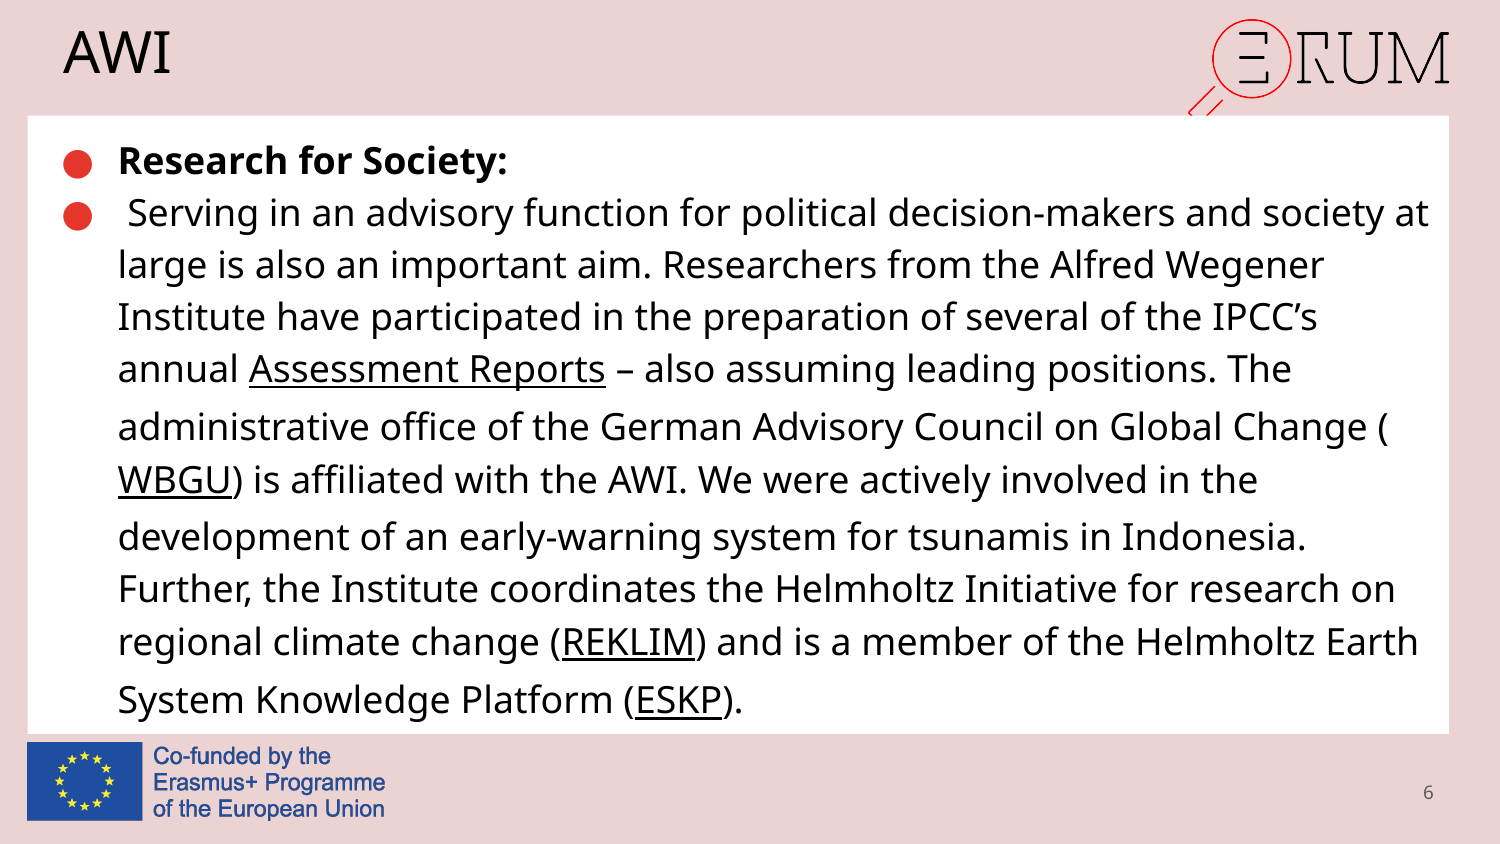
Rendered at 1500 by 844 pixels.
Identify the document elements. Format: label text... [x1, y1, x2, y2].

picture [1136, 0, 1500, 137]
picture [27, 742, 385, 821]
slide_number 6 [1358, 761, 1449, 826]
list Research for Society: Serving in an advisory function for political decision-makers and society at large is also an important aim. Researchers from the Alfred Wegener Institute have participated in the preparation of several of the IPCC’s annual Assessment Reports – also assuming leading positions. The administrative office of the German Advisory Council on Global Change (WBGU) is affiliated with the AWI. We were actively involved in the development of an early-warning system for tsunamis in Indonesia. Further, the Institute coordinates the Helmholtz Initiative for research on regional climate change (REKLIM) and is a member of the Helmholtz Earth System Knowledge Platform (ESKP). [27, 115, 1449, 734]
title AWI [48, 0, 1165, 94]
